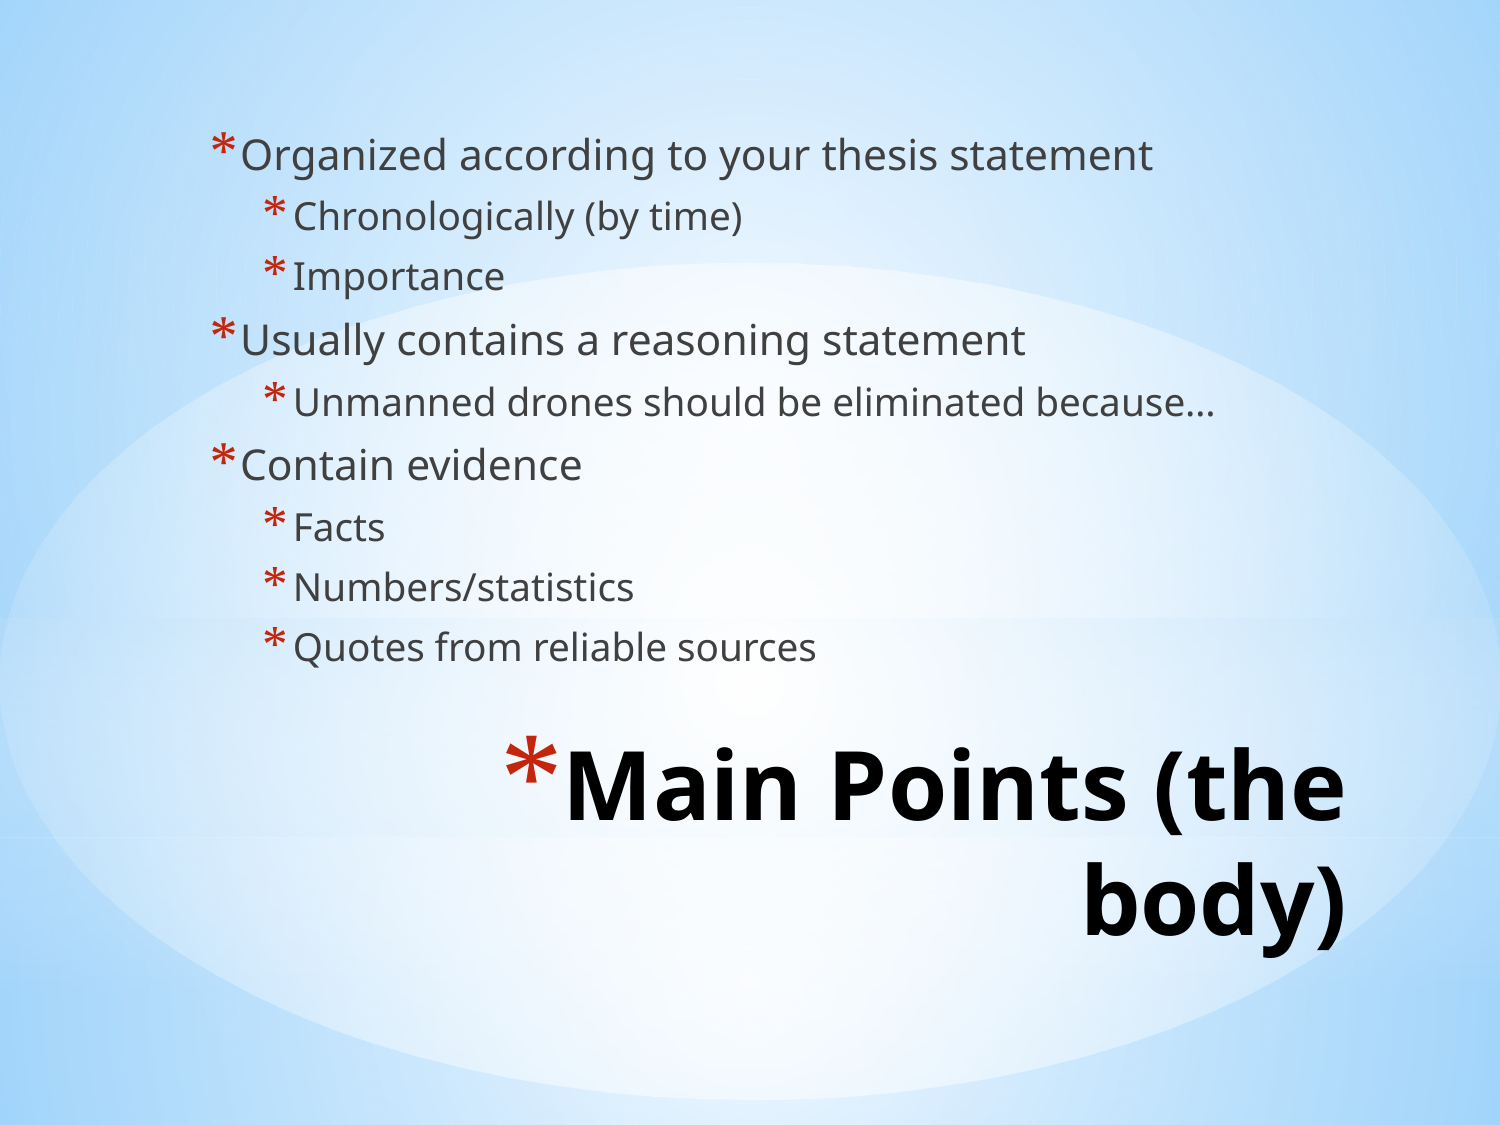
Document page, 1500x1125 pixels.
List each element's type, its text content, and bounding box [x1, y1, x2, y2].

list Organized according to your thesis statement Chronologically (by time) Importance Usually contains a reasoning statement Unmanned drones should be eliminated because… Contain evidence Facts Numbers/statistics Quotes from reliable sources [187, 120, 1238, 690]
title Main Points (the body) [294, 717, 1363, 905]
